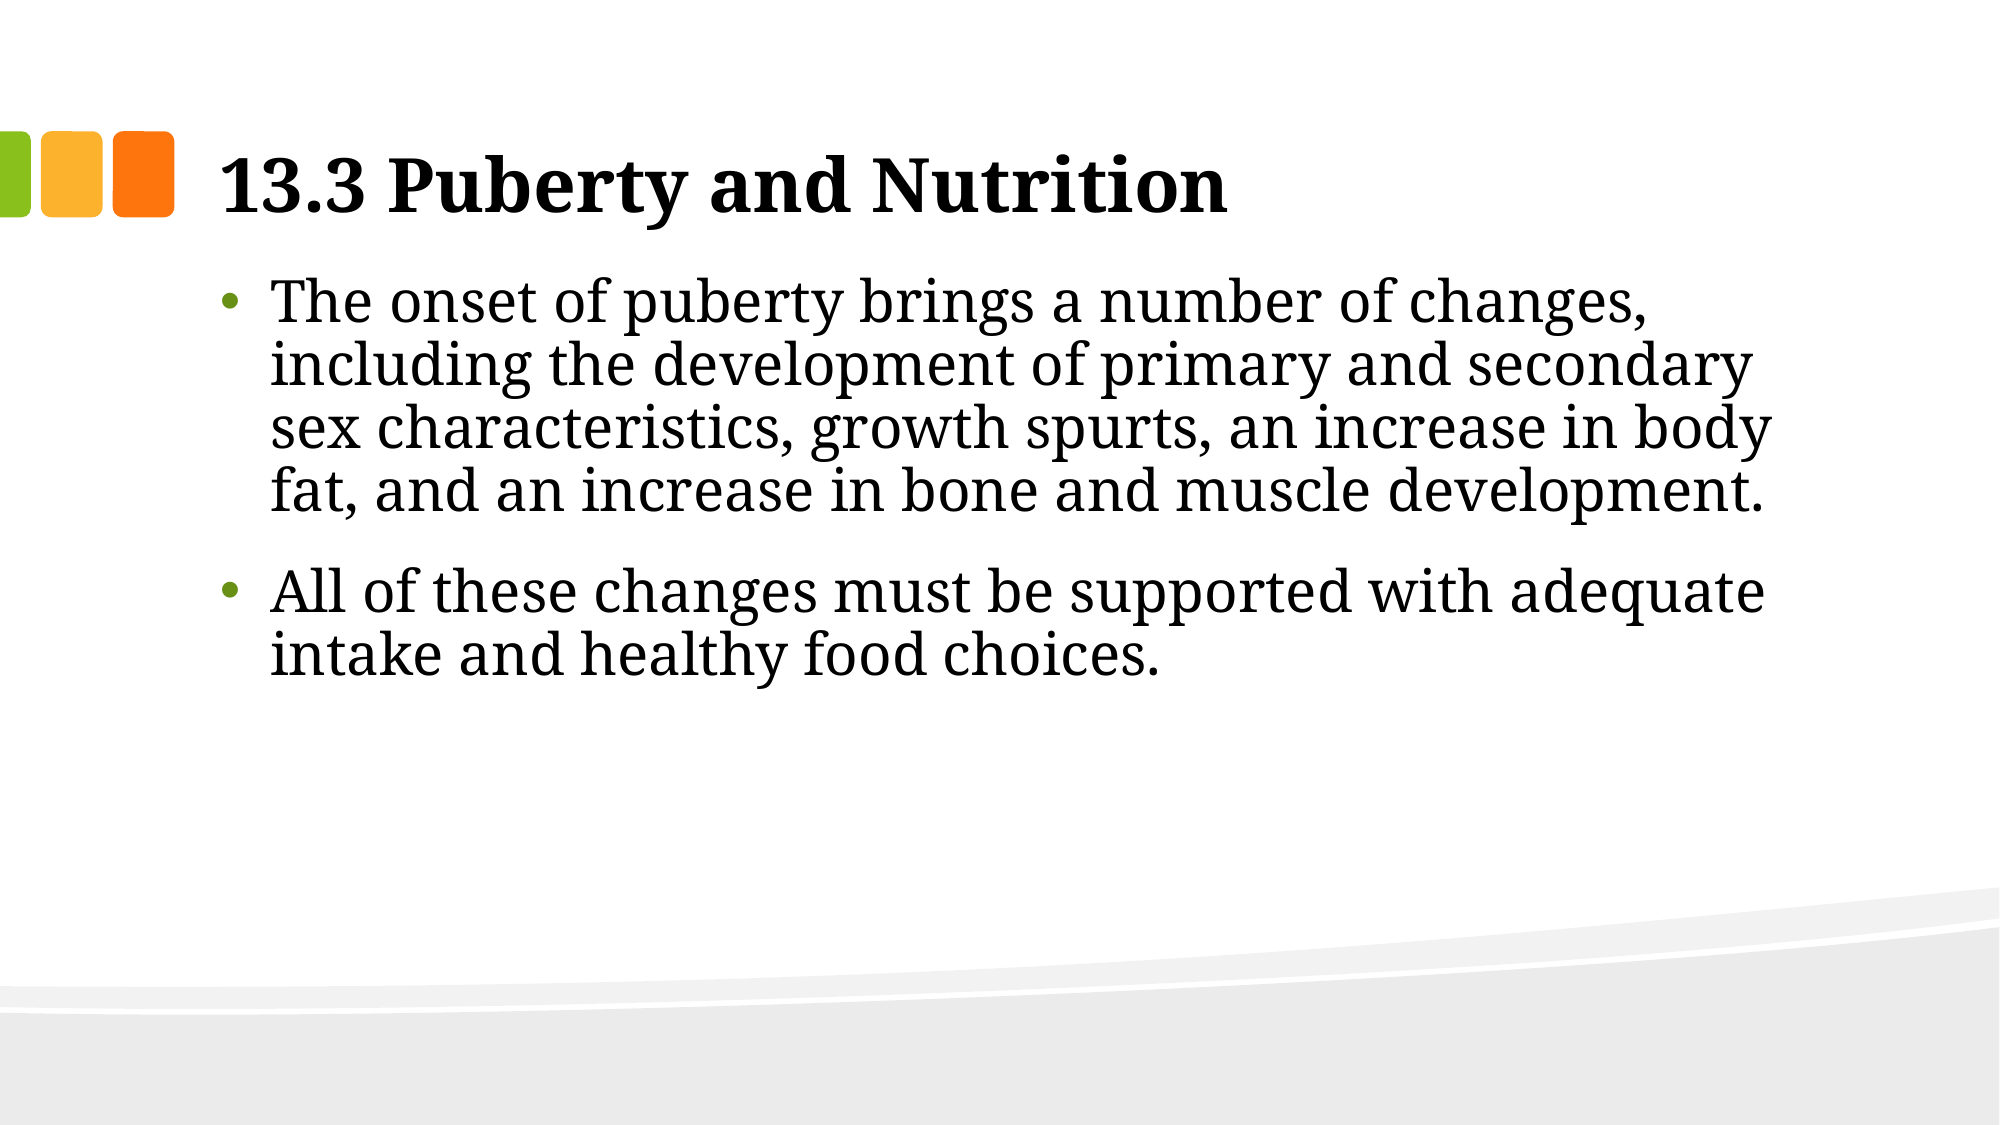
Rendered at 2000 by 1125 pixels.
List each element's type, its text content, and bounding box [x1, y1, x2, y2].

list The onset of puberty brings a number of changes, including the development of primary and secondary sex characteristics, growth spurts, an increase in body fat, and an increase in bone and muscle development. All of these changes must be supported with adequate intake and healthy food choices. [199, 262, 1800, 1013]
title 13.3 Puberty and Nutrition [199, 24, 1800, 238]
